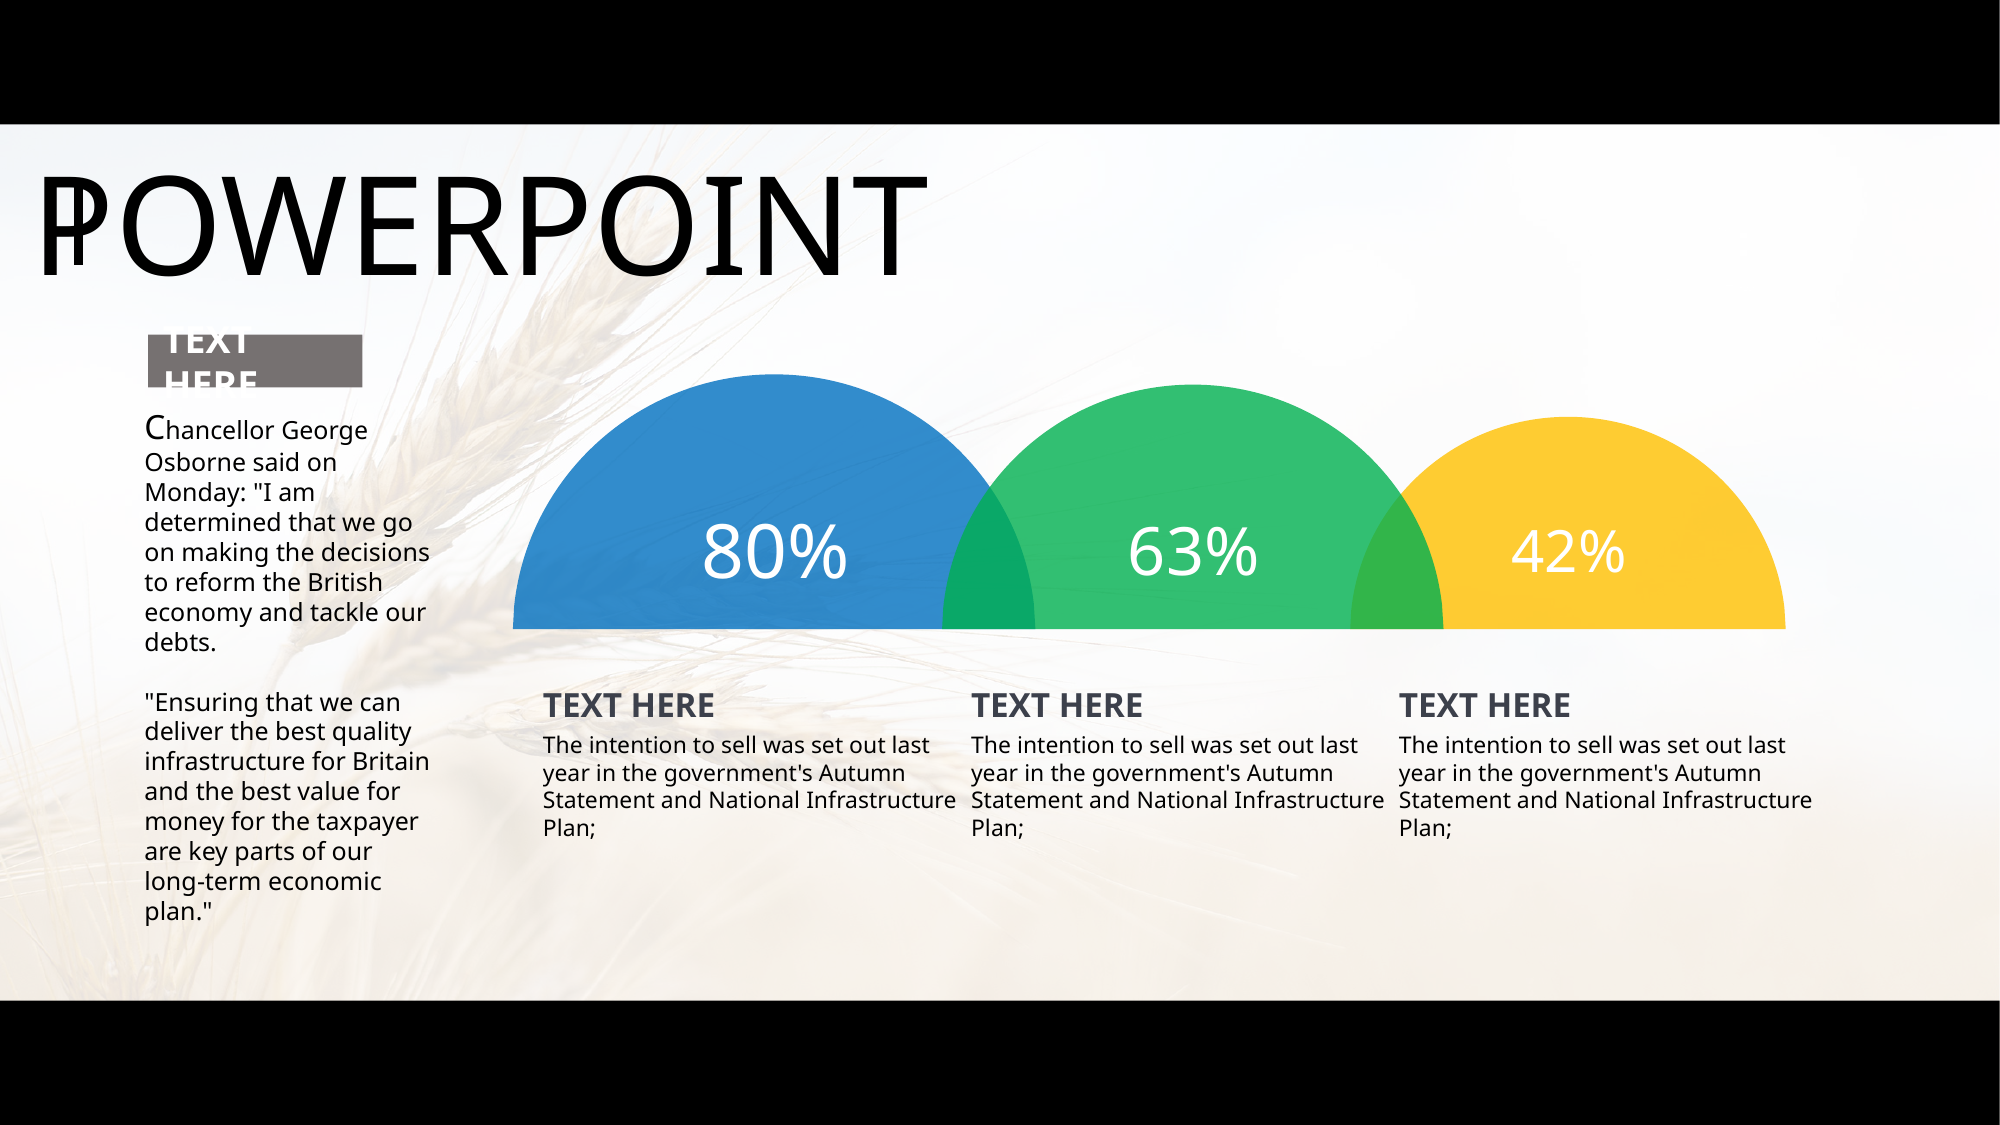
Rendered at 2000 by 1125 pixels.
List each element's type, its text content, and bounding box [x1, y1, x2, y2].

text_box POWERPOINT [17, 130, 945, 310]
text_box The intention to sell was set out last year in the government's Autumn Statement and National Infrastructure Plan; [528, 723, 956, 849]
text_box [511, 373, 990, 631]
text_box Chancellor George Osborne said on Monday: "I am determined that we go on making the decisions to reform the British economy and tackle our debts. "Ensuring that we can deliver the best quality infrastructure for Britain and the best value for money for the taxpayer are key parts of our long-term economic plan." [129, 399, 454, 933]
text_box TEXT HERE [528, 677, 859, 723]
text_box 42% [1496, 506, 1642, 592]
text_box TEXT HERE [956, 677, 1287, 723]
text_box [1401, 415, 1787, 631]
text_box TEXT HERE [1384, 677, 1715, 723]
text_box TEXT HERE [147, 334, 364, 388]
text_box 80% [686, 496, 865, 601]
text_box The intention to sell was set out last year in the government's Autumn Statement and National Infrastructure Plan; [956, 723, 1384, 849]
text_box The intention to sell was set out last year in the government's Autumn Statement and National Infrastructure Plan; [1384, 723, 1831, 849]
text_box 63% [1113, 501, 1275, 596]
text_box [941, 383, 1445, 631]
